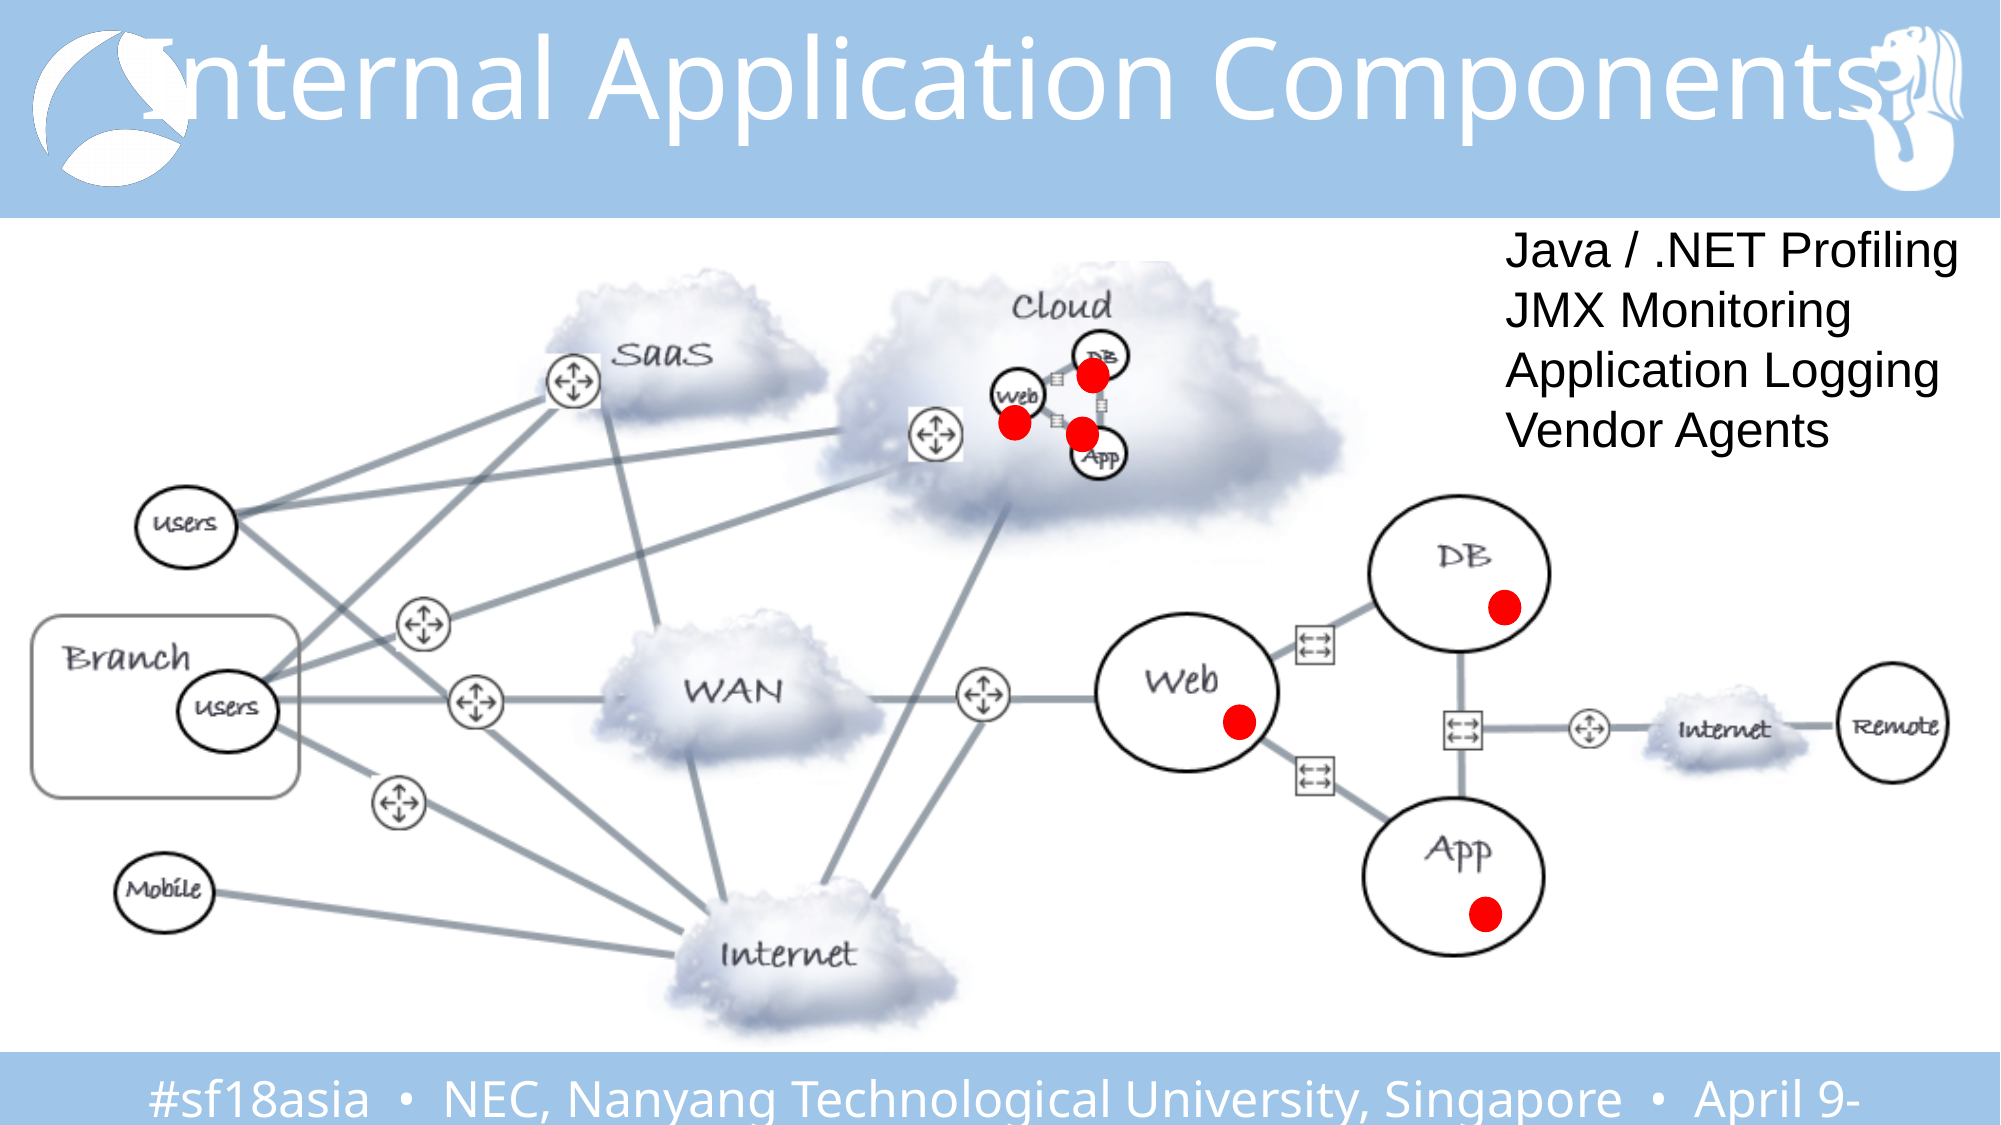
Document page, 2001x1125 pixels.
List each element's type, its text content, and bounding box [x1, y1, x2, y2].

picture [17, 261, 1972, 1051]
picture [1849, 149, 1964, 191]
picture [32, 149, 190, 187]
text_box Java / .NET Profiling JMX Monitoring Application Logging Vendor Agents [1490, 210, 1975, 260]
title Internal Application Components [32, 17, 1996, 149]
